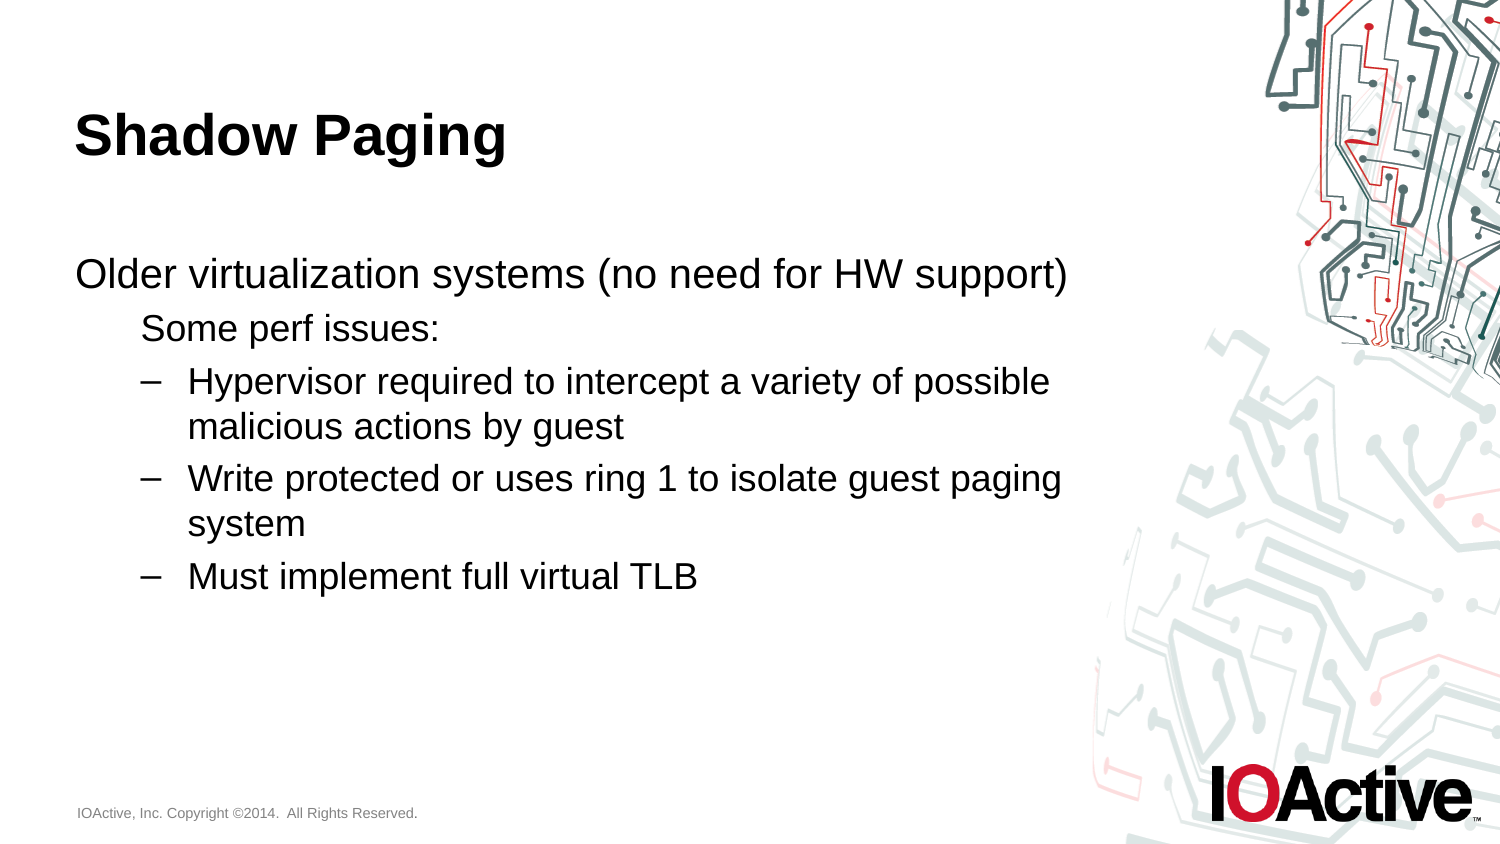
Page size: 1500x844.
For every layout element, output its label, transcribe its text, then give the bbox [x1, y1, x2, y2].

picture [0, 0, 1500, 844]
title Shadow Paging [74, 96, 1213, 238]
list Older virtualization systems (no need for HW support) Some perf issues: Hypervisor required to intercept a variety of possible malicious actions by guest Write protected or uses ring 1 to isolate guest paging system Must implement full virtual TLB [75, 246, 1155, 669]
